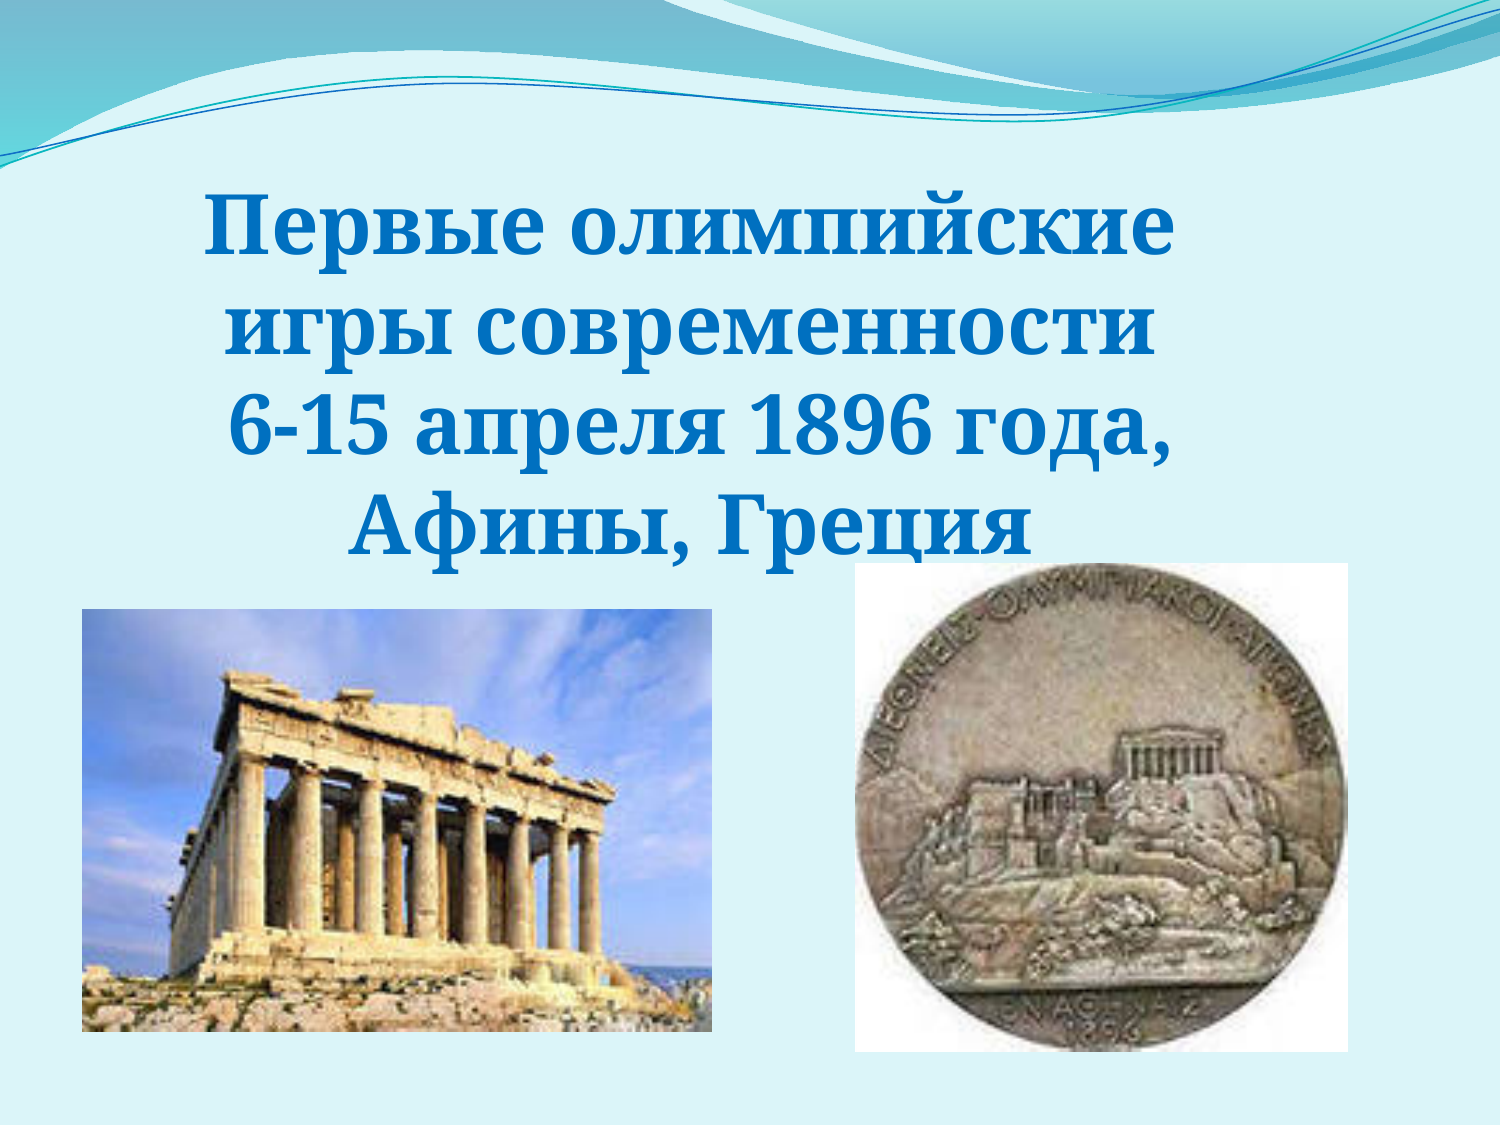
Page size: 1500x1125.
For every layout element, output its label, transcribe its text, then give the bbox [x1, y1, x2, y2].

picture [855, 562, 1348, 1053]
text_box Первые олимпийские игры современности 6-15 апреля 1896 года, Афины, Греция [152, 163, 1229, 579]
picture [81, 609, 713, 1032]
